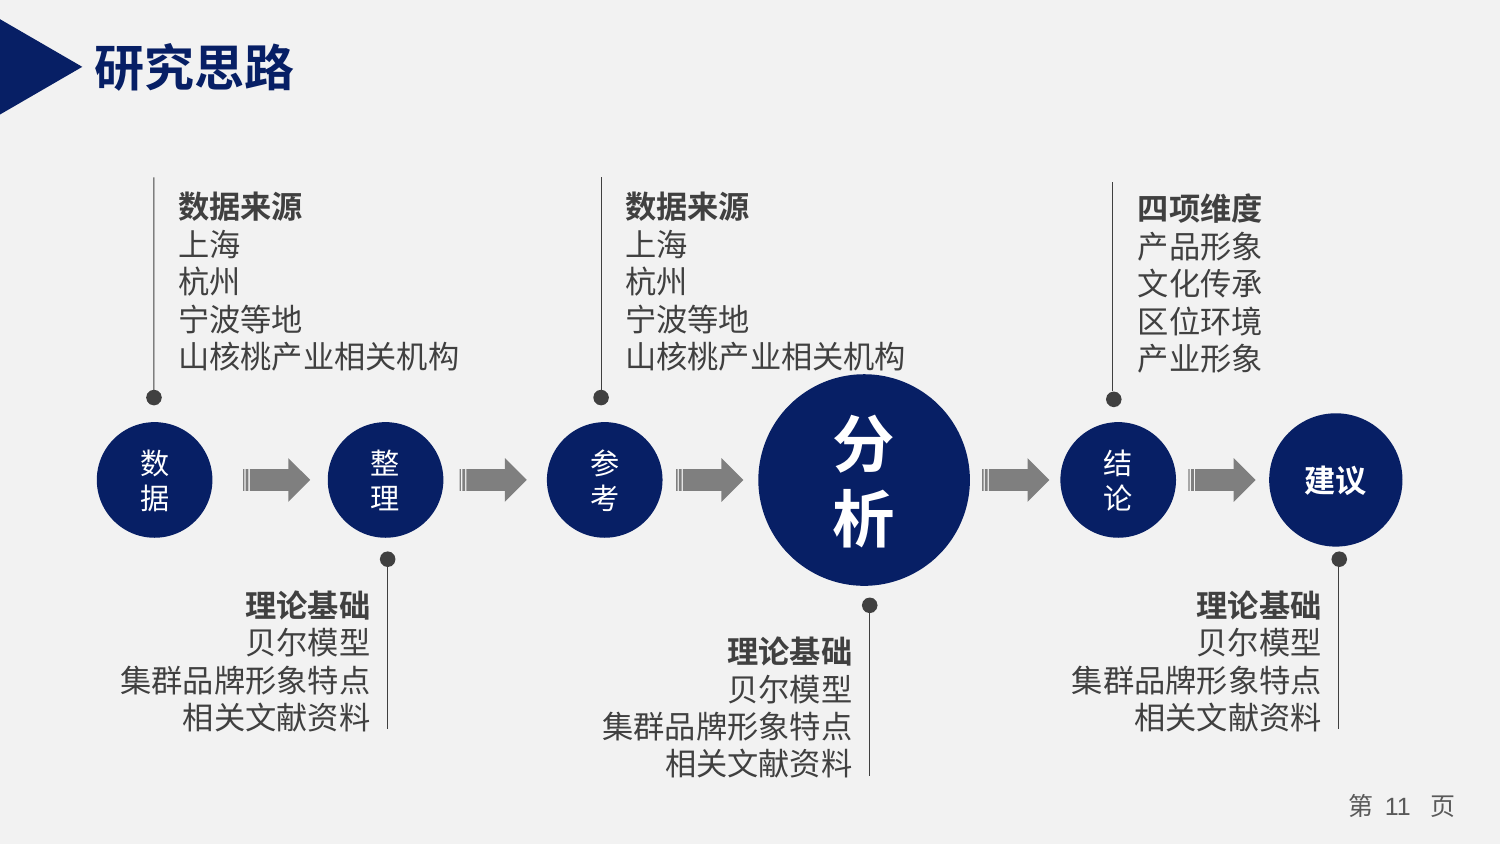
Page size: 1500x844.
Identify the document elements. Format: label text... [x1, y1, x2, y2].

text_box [593, 177, 924, 406]
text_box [146, 177, 477, 406]
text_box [1055, 551, 1347, 746]
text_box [96, 374, 1403, 586]
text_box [1105, 182, 1279, 408]
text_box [585, 597, 878, 792]
text_box 研究思路 [79, 29, 310, 105]
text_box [103, 551, 396, 746]
text_box [0, 19, 83, 115]
